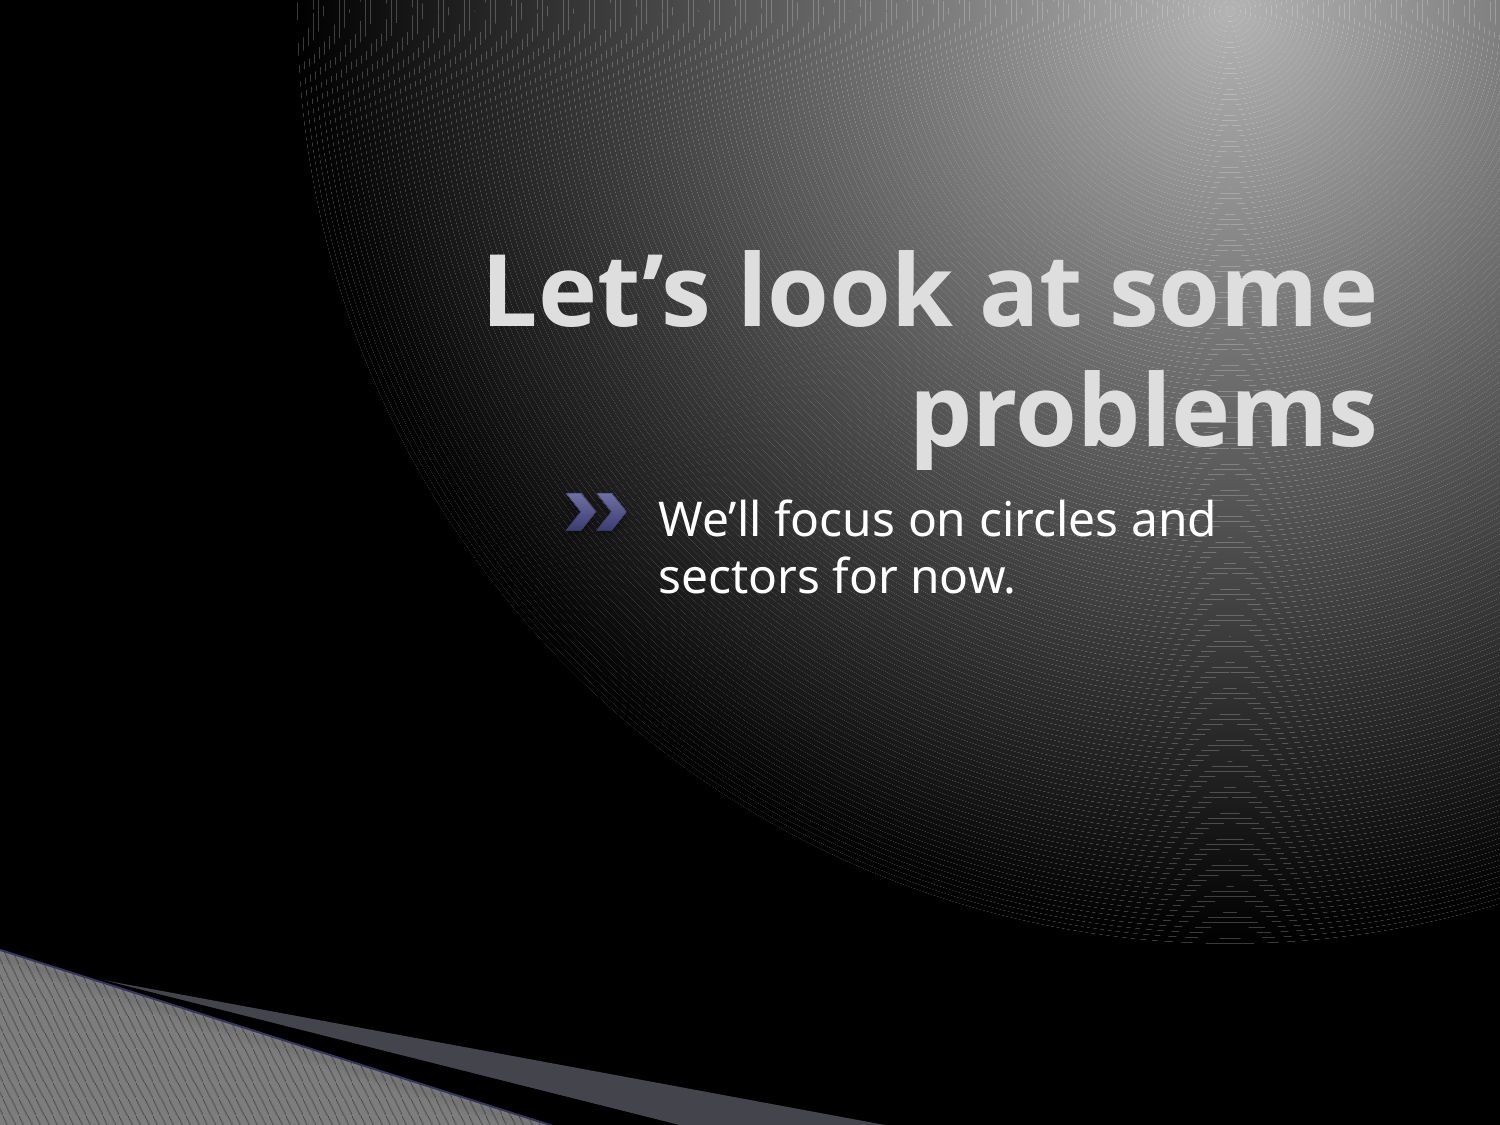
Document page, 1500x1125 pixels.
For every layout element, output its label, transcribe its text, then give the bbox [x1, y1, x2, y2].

list We’ll focus on circles and sectors for now. [643, 480, 1394, 720]
title Let’s look at some problems [118, 173, 1394, 474]
picture [0, 952, 543, 1125]
